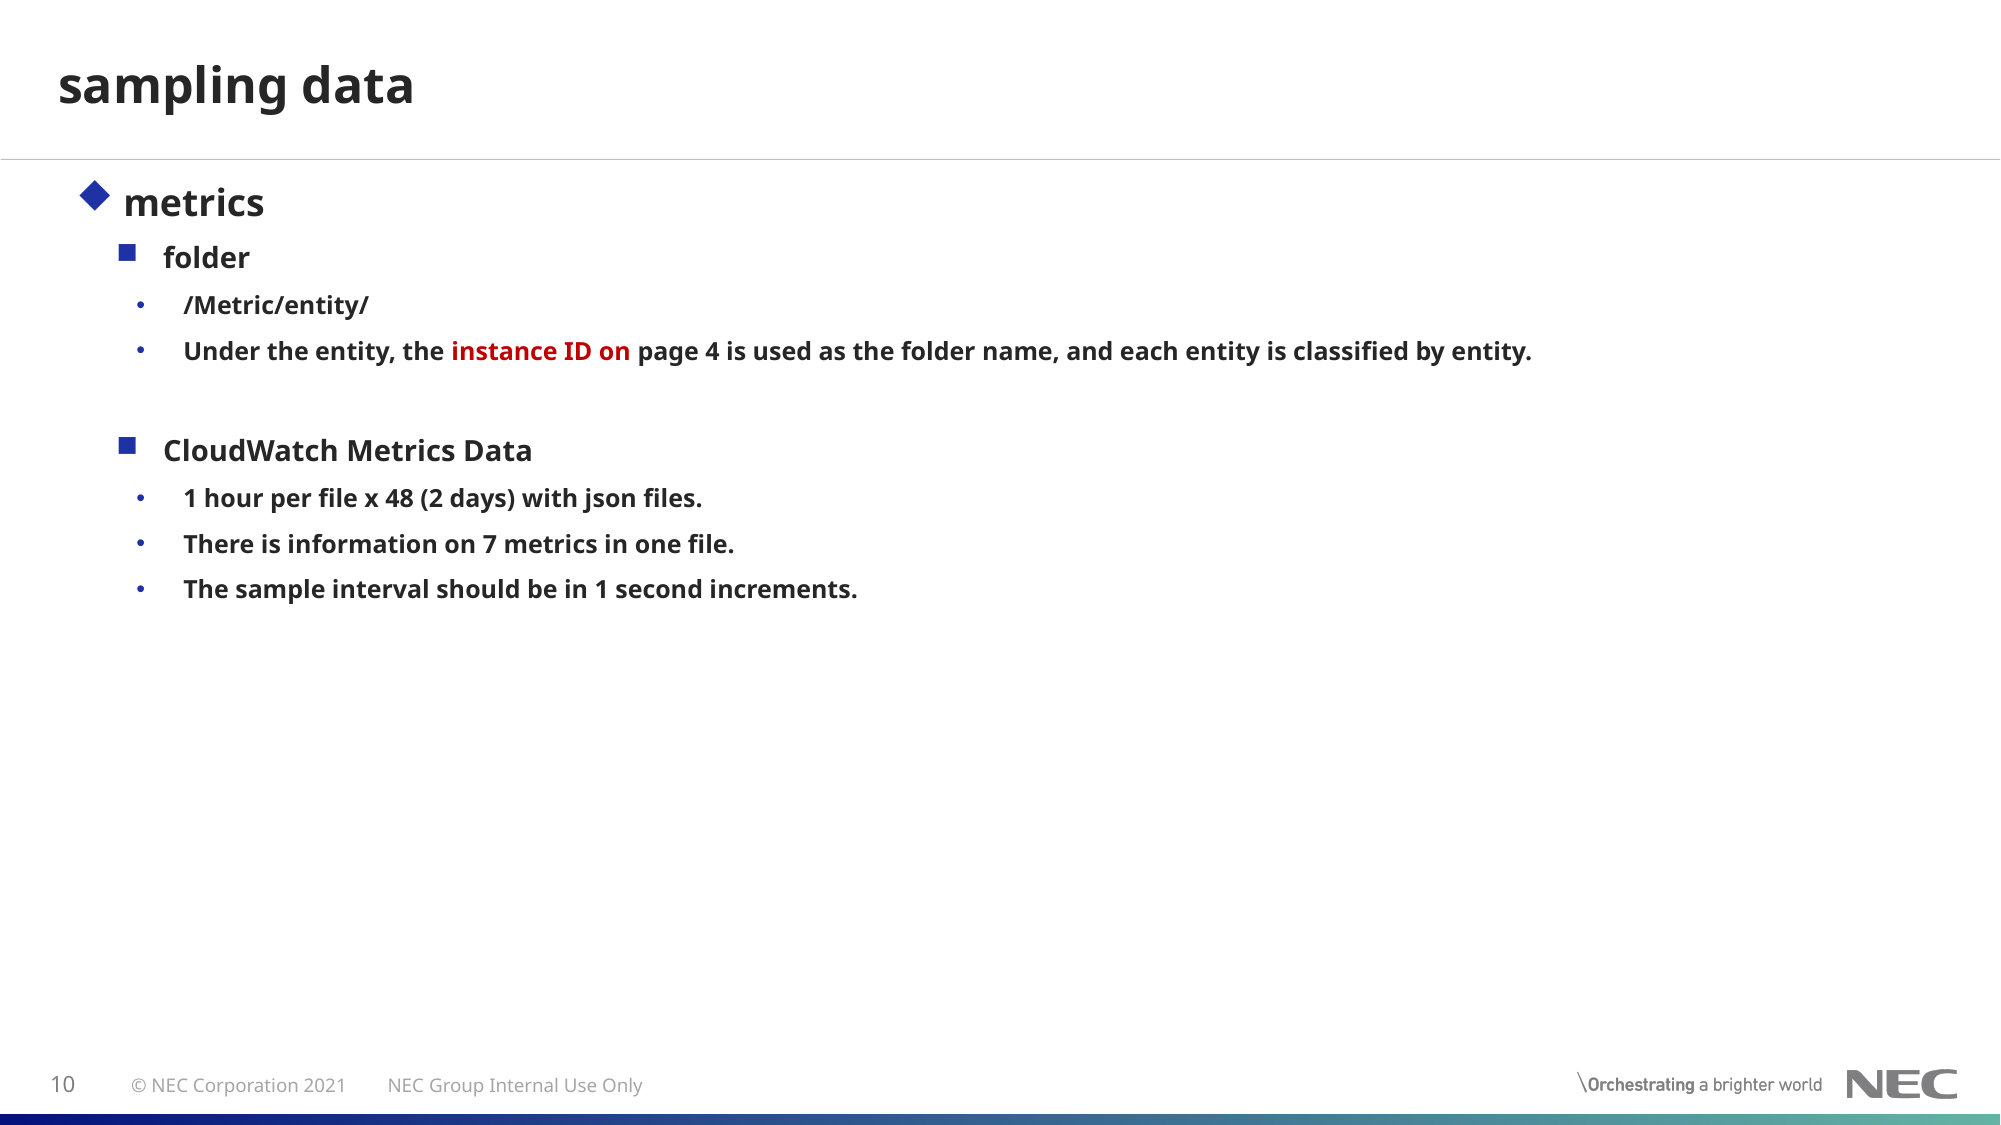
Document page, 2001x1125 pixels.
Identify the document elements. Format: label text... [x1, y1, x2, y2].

text_box metrics folder /Metric/entity/ Under the entity, the instance ID on page 4 is used as the folder name, and each entity is classified by entity. CloudWatch Metrics Data 1 hour per file x 48 (2 days) with json files. There is information on 7 metrics in one file. The sample interval should be in 1 second increments. [43, 166, 1957, 1012]
title sampling data [43, 33, 1957, 135]
picture [0, 0, 2001, 1125]
